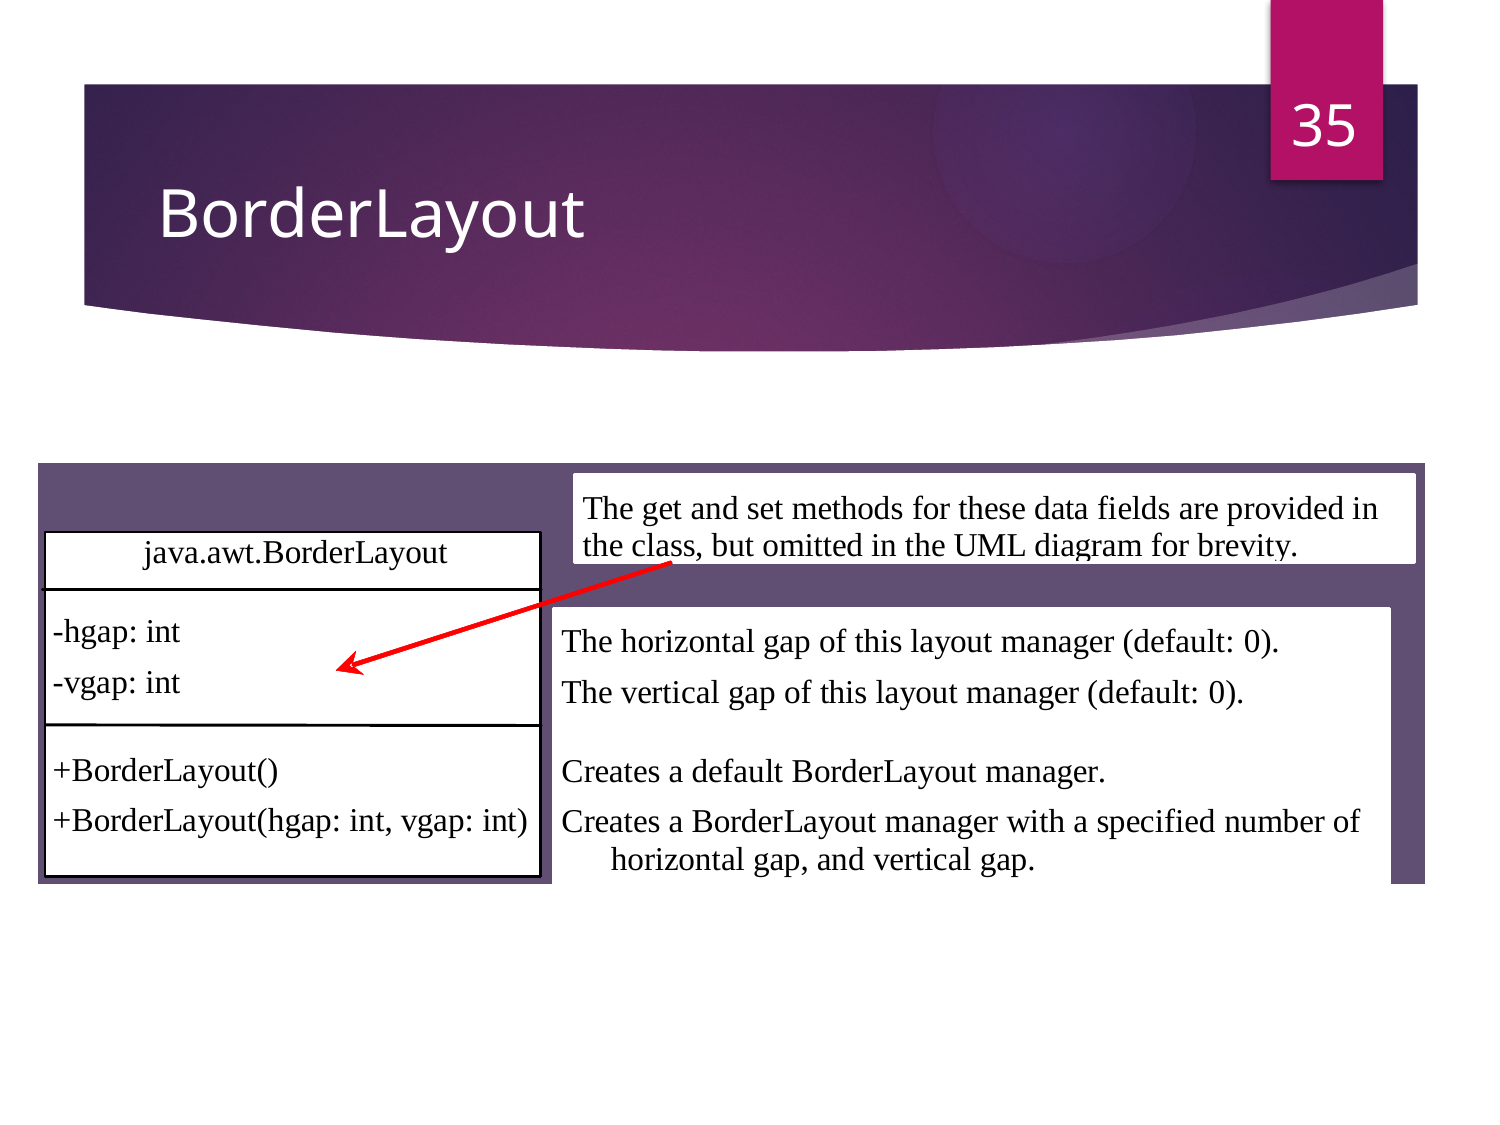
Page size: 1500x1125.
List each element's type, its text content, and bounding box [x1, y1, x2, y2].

title BorderLayout [142, 152, 1183, 269]
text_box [37, 462, 1426, 884]
slide_number 35 [1259, 48, 1390, 175]
